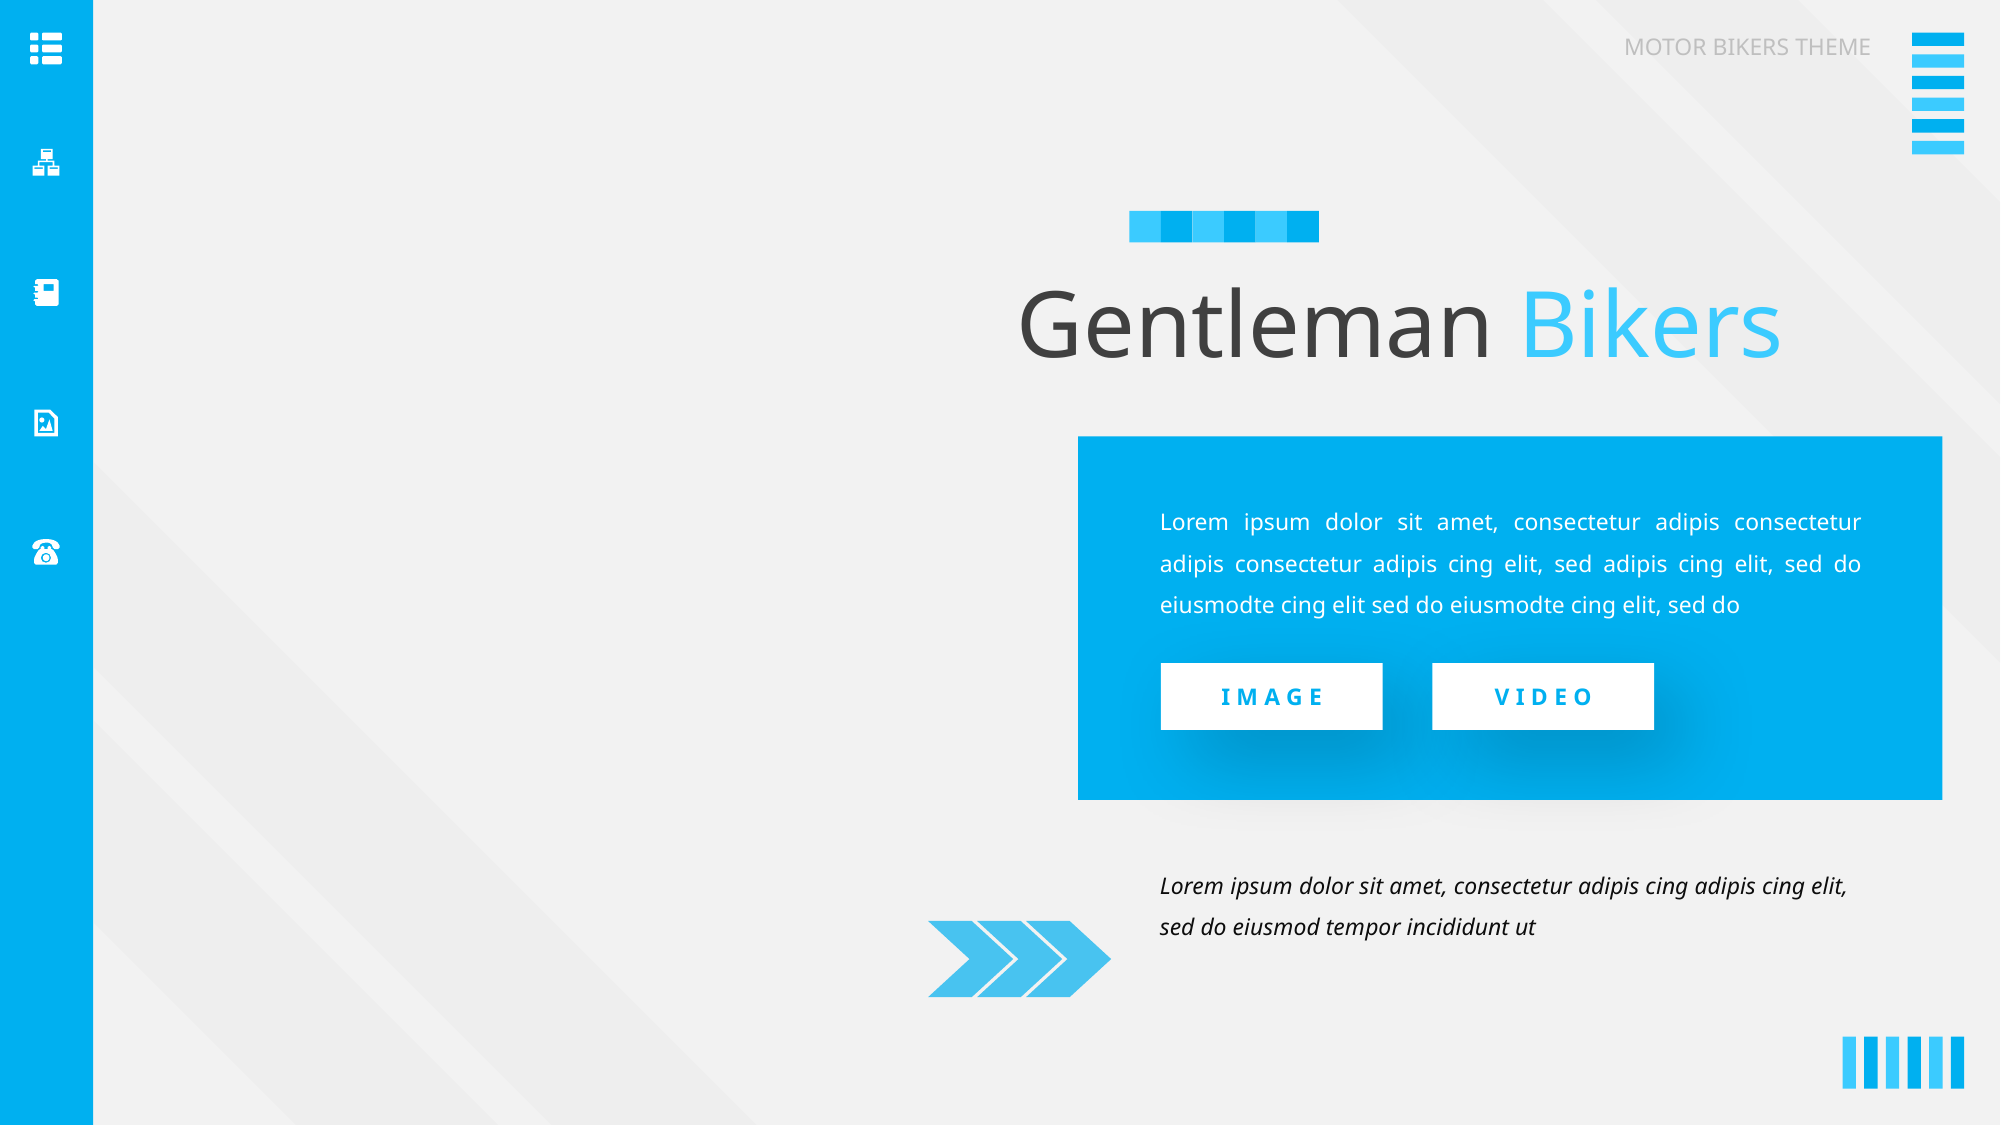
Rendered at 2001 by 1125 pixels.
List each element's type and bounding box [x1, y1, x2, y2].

text_box [928, 920, 1112, 998]
text_box [1129, 210, 1319, 243]
text_box [0, 0, 1965, 1125]
